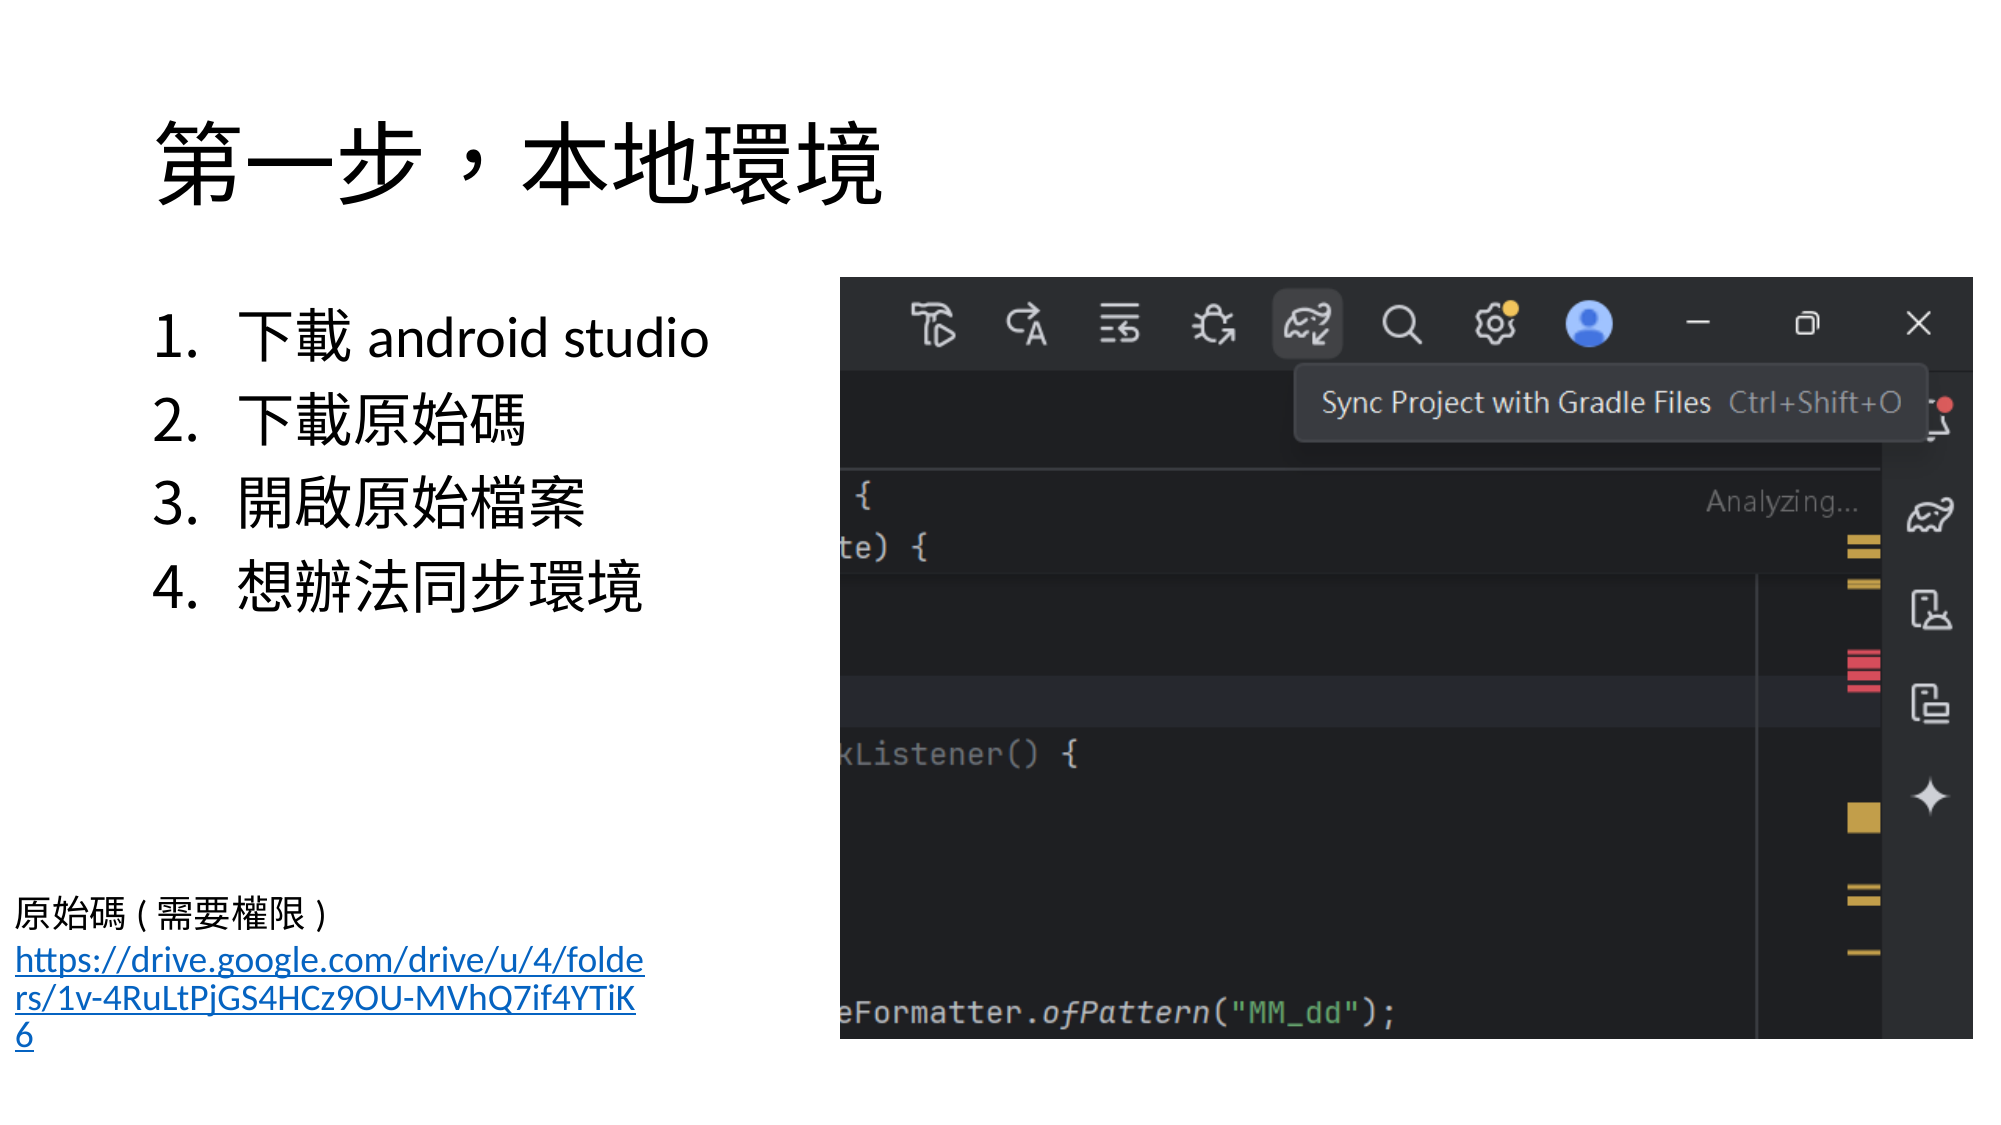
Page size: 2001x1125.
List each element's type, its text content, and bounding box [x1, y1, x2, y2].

text_box 原始碼(需要權限) https://drive.google.com/drive/u/4/folders/1v-4RuLtPjGS4HCz9OU-MVhQ7if4YTiK6 [0, 882, 666, 1033]
title 第一步，本地環境 [137, 59, 1863, 278]
list 下載android studio 下載原始碼 開啟原始檔案 想辦法同步環境 [137, 299, 840, 1014]
picture [840, 277, 1973, 1039]
